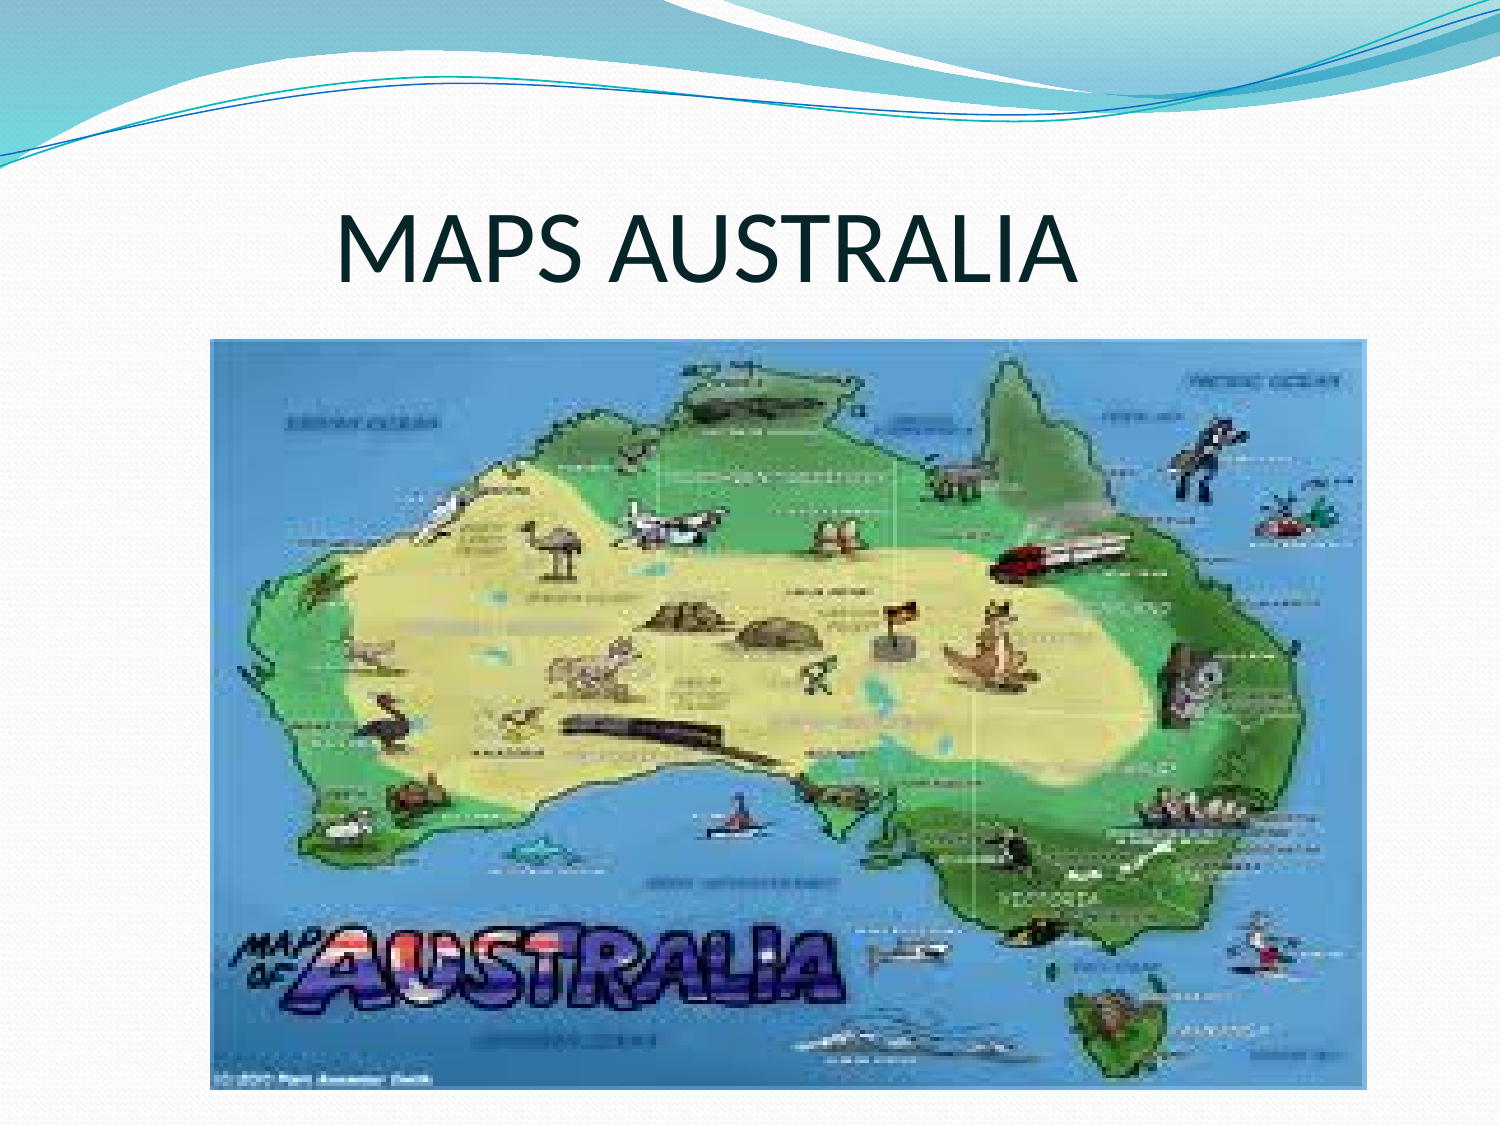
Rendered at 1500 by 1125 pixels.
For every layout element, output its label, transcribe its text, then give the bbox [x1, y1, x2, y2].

title MAPS AUSTRALIA [75, 115, 1438, 303]
picture [210, 339, 1367, 1091]
